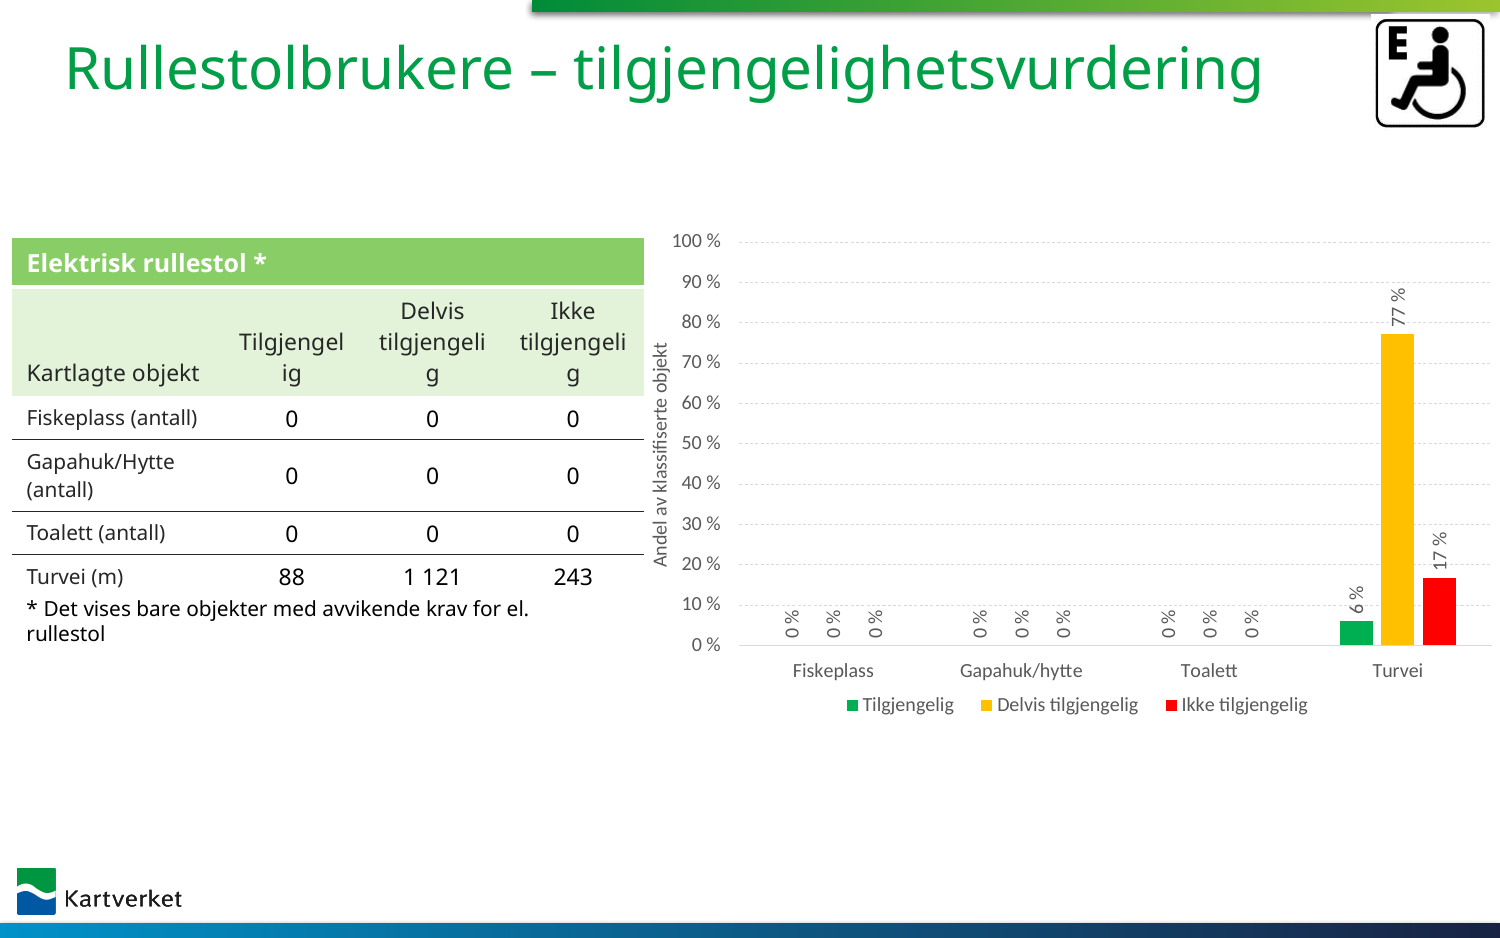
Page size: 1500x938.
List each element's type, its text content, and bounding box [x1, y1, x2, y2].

table_cell 243 [503, 555, 638, 598]
table_cell Gapahuk/Hytte (antall) [12, 440, 222, 511]
table_cell 0 [222, 396, 362, 439]
table_cell Kartlagte objekt [12, 289, 222, 396]
table_cell 0 [362, 396, 503, 439]
picture [643, 218, 1500, 728]
table_cell Turvei (m) [12, 555, 222, 588]
text_box Rullestolbrukere – tilgjengelighetsvurdering [49, 12, 1372, 109]
table_cell 0 [222, 440, 362, 511]
table_cell Ikke tilgjengelig [503, 289, 638, 396]
table_cell 0 [362, 512, 503, 554]
table_header Elektrisk rullestol * [12, 238, 638, 285]
table_cell 0 [503, 512, 638, 554]
table_cell 0 [503, 396, 638, 439]
table_cell Toalett (antall) [12, 512, 222, 554]
table_cell 88 [222, 555, 362, 588]
table_cell Tilgjengelig [222, 289, 362, 396]
table_cell 1 121 [362, 555, 503, 588]
table_cell 0 [503, 440, 638, 511]
table_cell Fiskeplass (antall) [12, 396, 222, 439]
table_cell 0 [222, 512, 362, 554]
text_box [1371, 13, 1491, 133]
table_cell Delvis tilgjengelig [362, 289, 503, 396]
table_cell 0 [362, 440, 503, 511]
text_box * Det vises bare objekter med avvikende krav for el. rullestol [11, 588, 597, 653]
